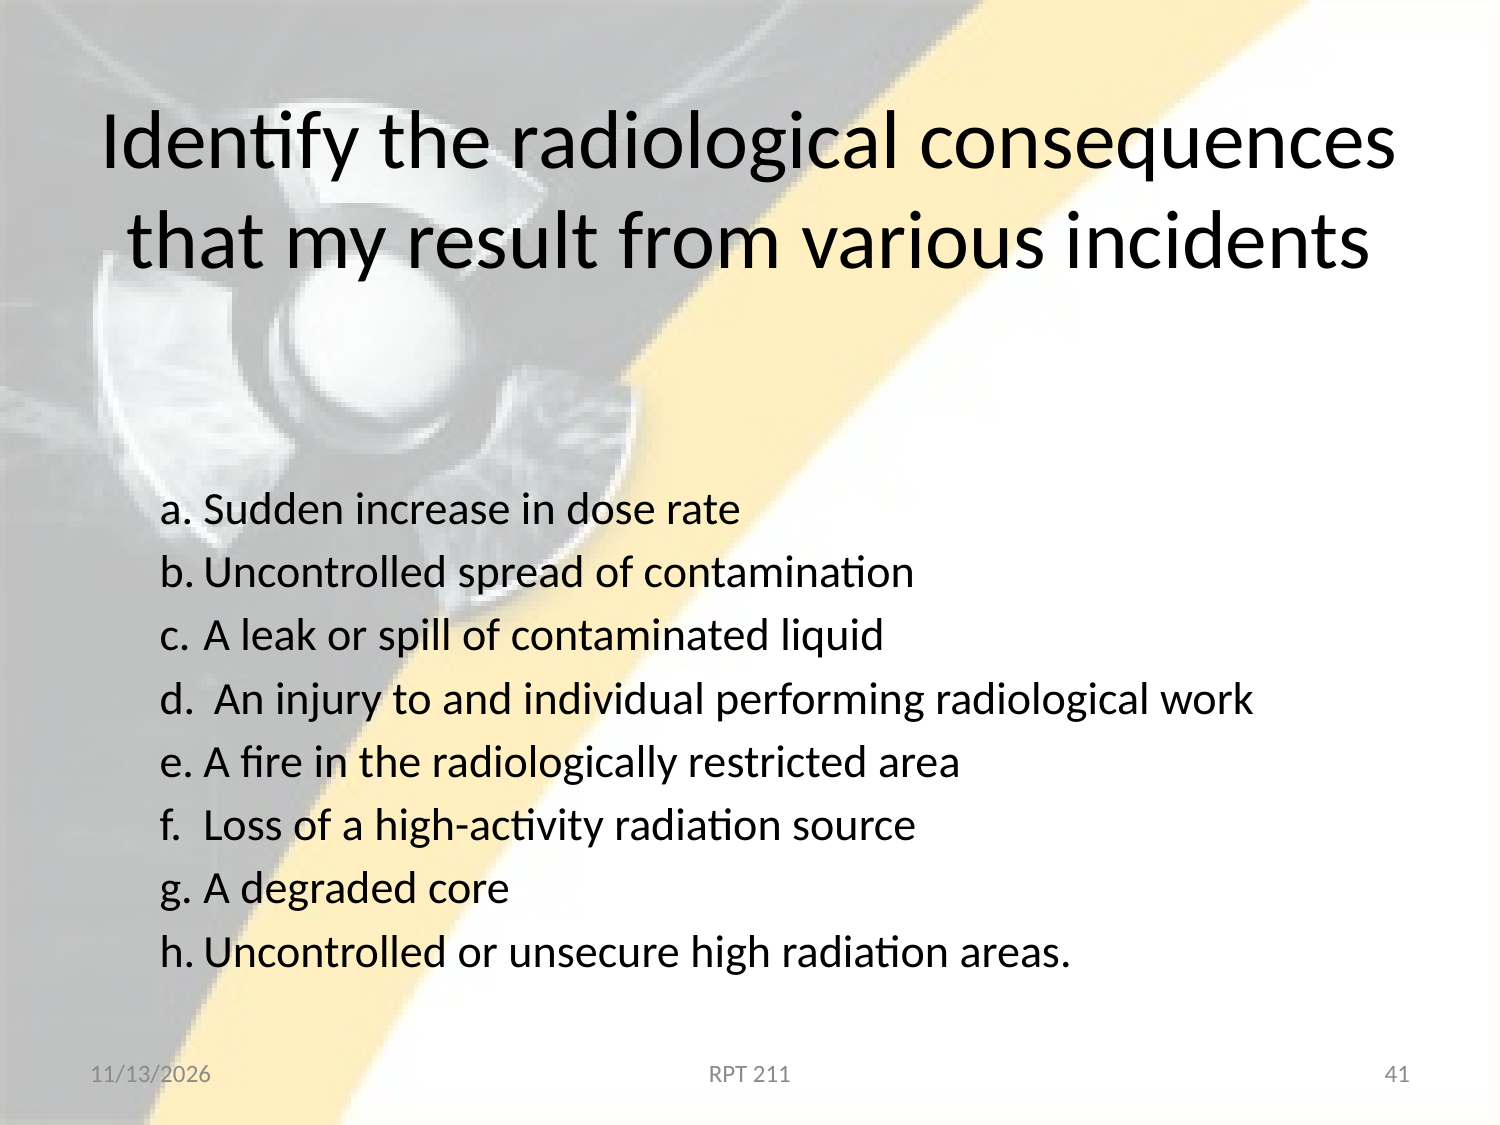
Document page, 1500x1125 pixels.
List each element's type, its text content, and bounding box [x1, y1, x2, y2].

footer RPT 211 [512, 1042, 988, 1103]
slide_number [75, 1042, 425, 1103]
list Sudden increase in dose rate Uncontrolled spread of contamination A leak or spill of contaminated liquid An injury to and individual performing radiological work A fire in the radiologically restricted area Loss of a high-activity radiation source A degraded core Uncontrolled or unsecure high radiation areas. [75, 462, 1425, 986]
slide_number 41 [1074, 1042, 1425, 1103]
title Identify the radiological consequences that my result from various incidents [75, 45, 1425, 425]
